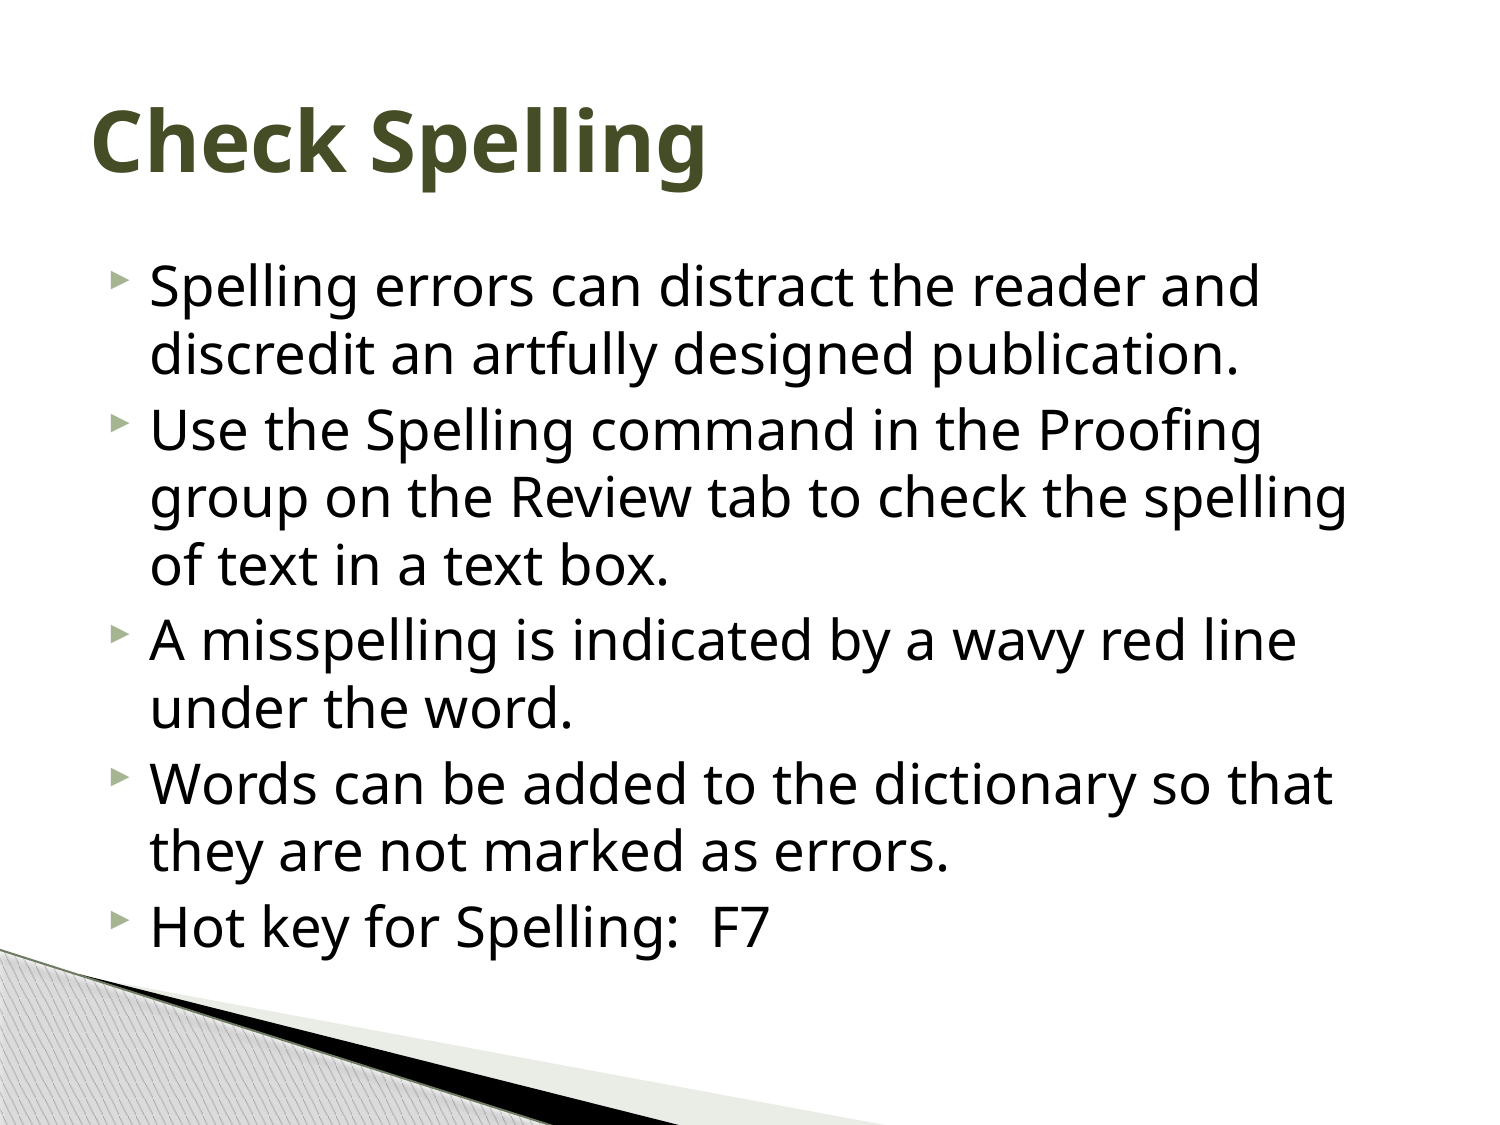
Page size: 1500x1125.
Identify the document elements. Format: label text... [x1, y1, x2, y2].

title Check Spelling [75, 45, 1425, 233]
list Spelling errors can distract the reader and discredit an artfully designed publication. Use the Spelling command in the Proofing group on the Review tab to check the spelling of text in a text box. A misspelling is indicated by a wavy red line under the word. Words can be added to the dictionary so that they are not marked as errors. Hot key for Spelling: F7 [75, 243, 1425, 986]
